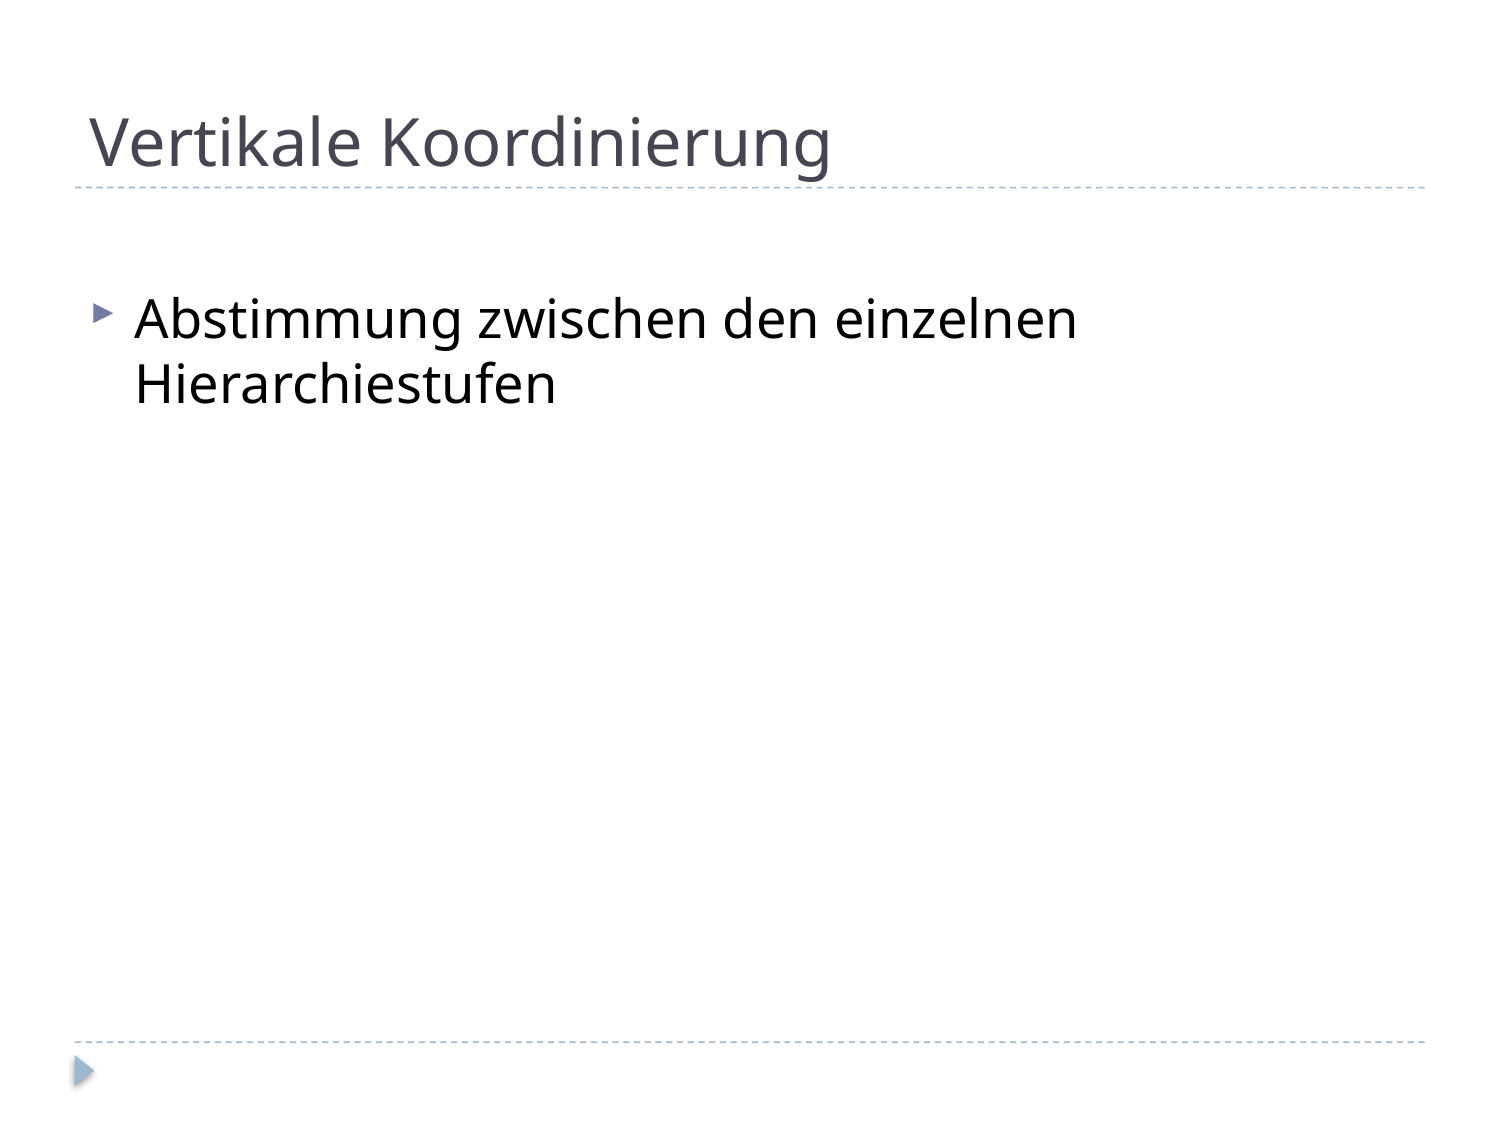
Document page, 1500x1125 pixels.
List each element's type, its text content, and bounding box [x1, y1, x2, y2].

title Vertikale Koordinierung [75, 24, 1425, 188]
list Abstimmung zwischen den einzelnen Hierarchiestufen [75, 200, 1425, 1006]
